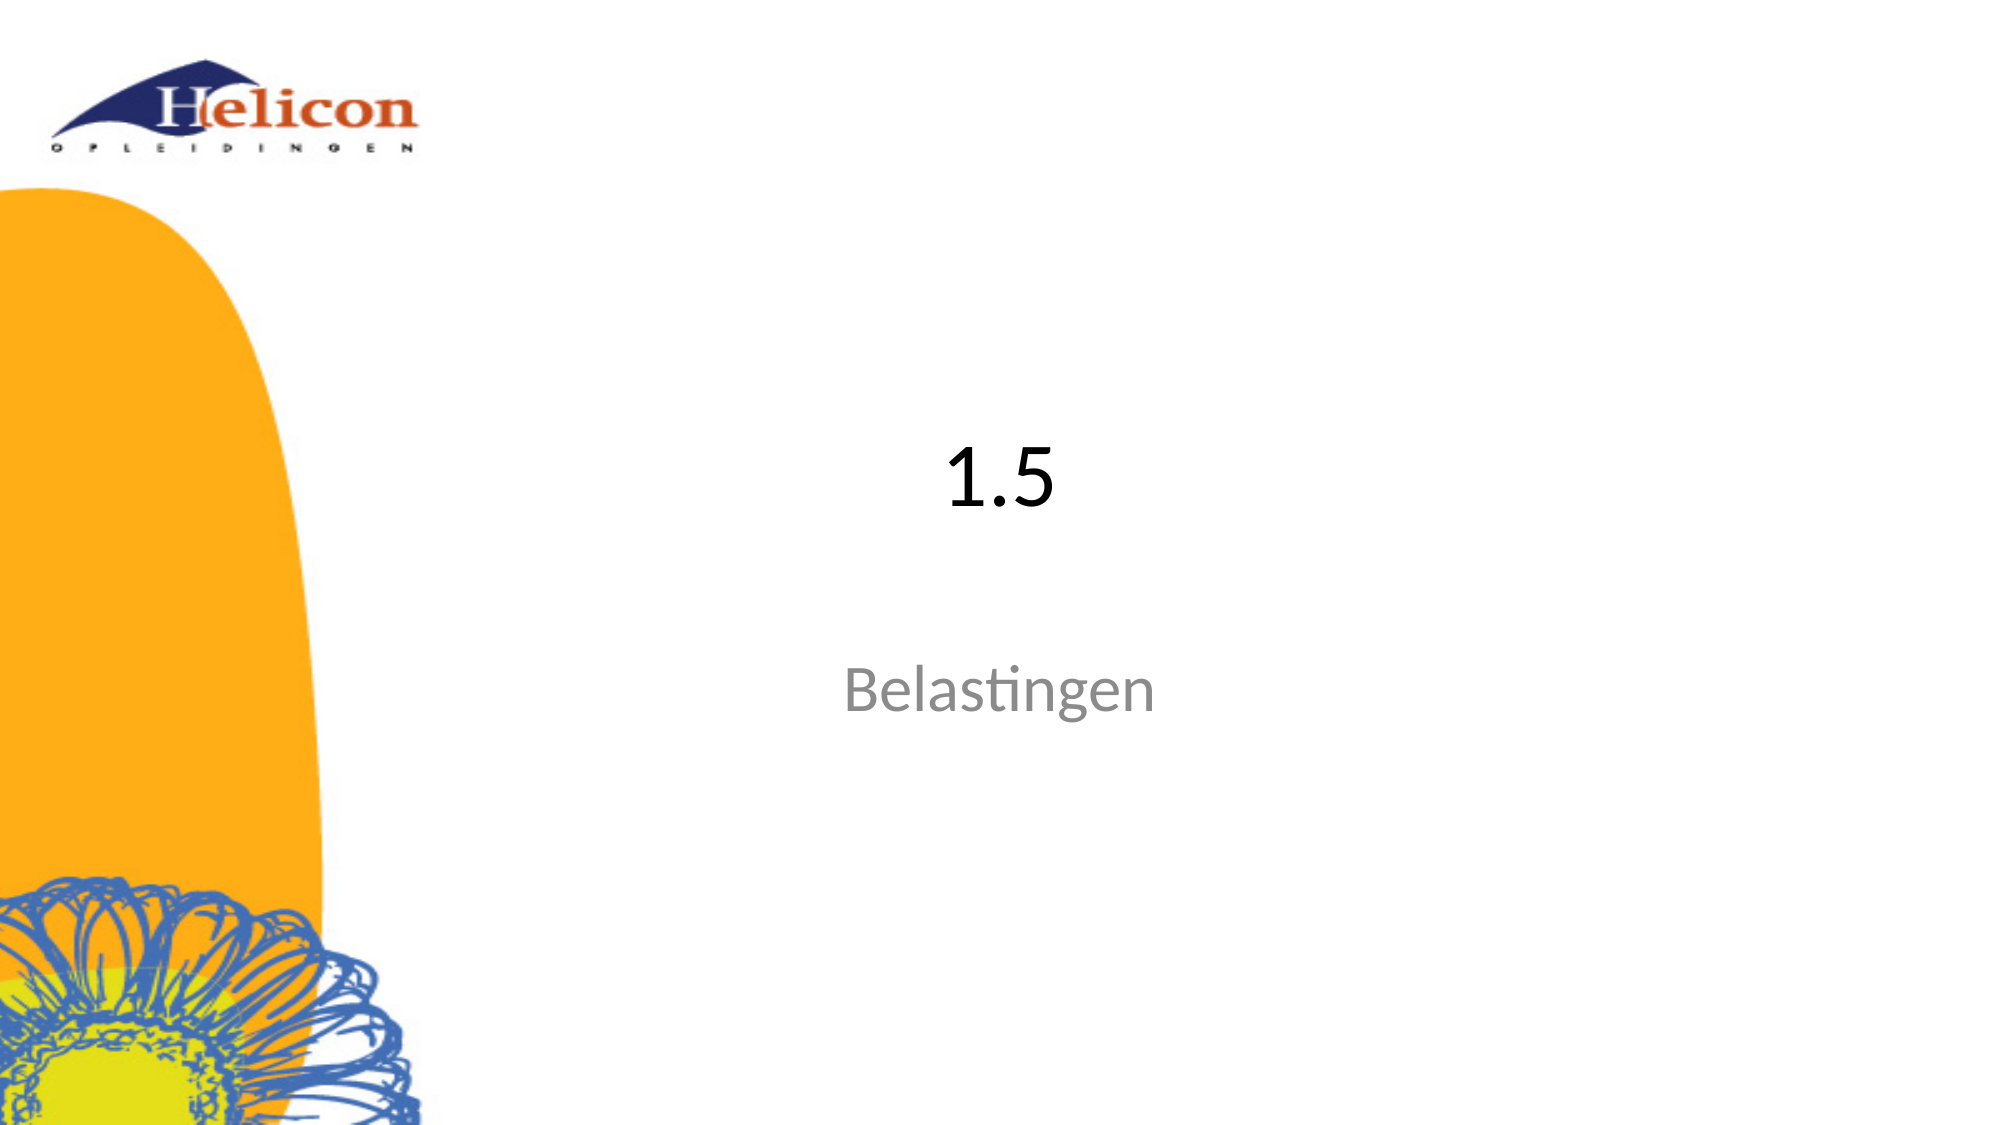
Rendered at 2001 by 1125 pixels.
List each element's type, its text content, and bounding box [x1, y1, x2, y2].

picture [0, 0, 2001, 1125]
subtitle Belastingen [300, 637, 1700, 925]
title 1.5 [150, 349, 1850, 591]
